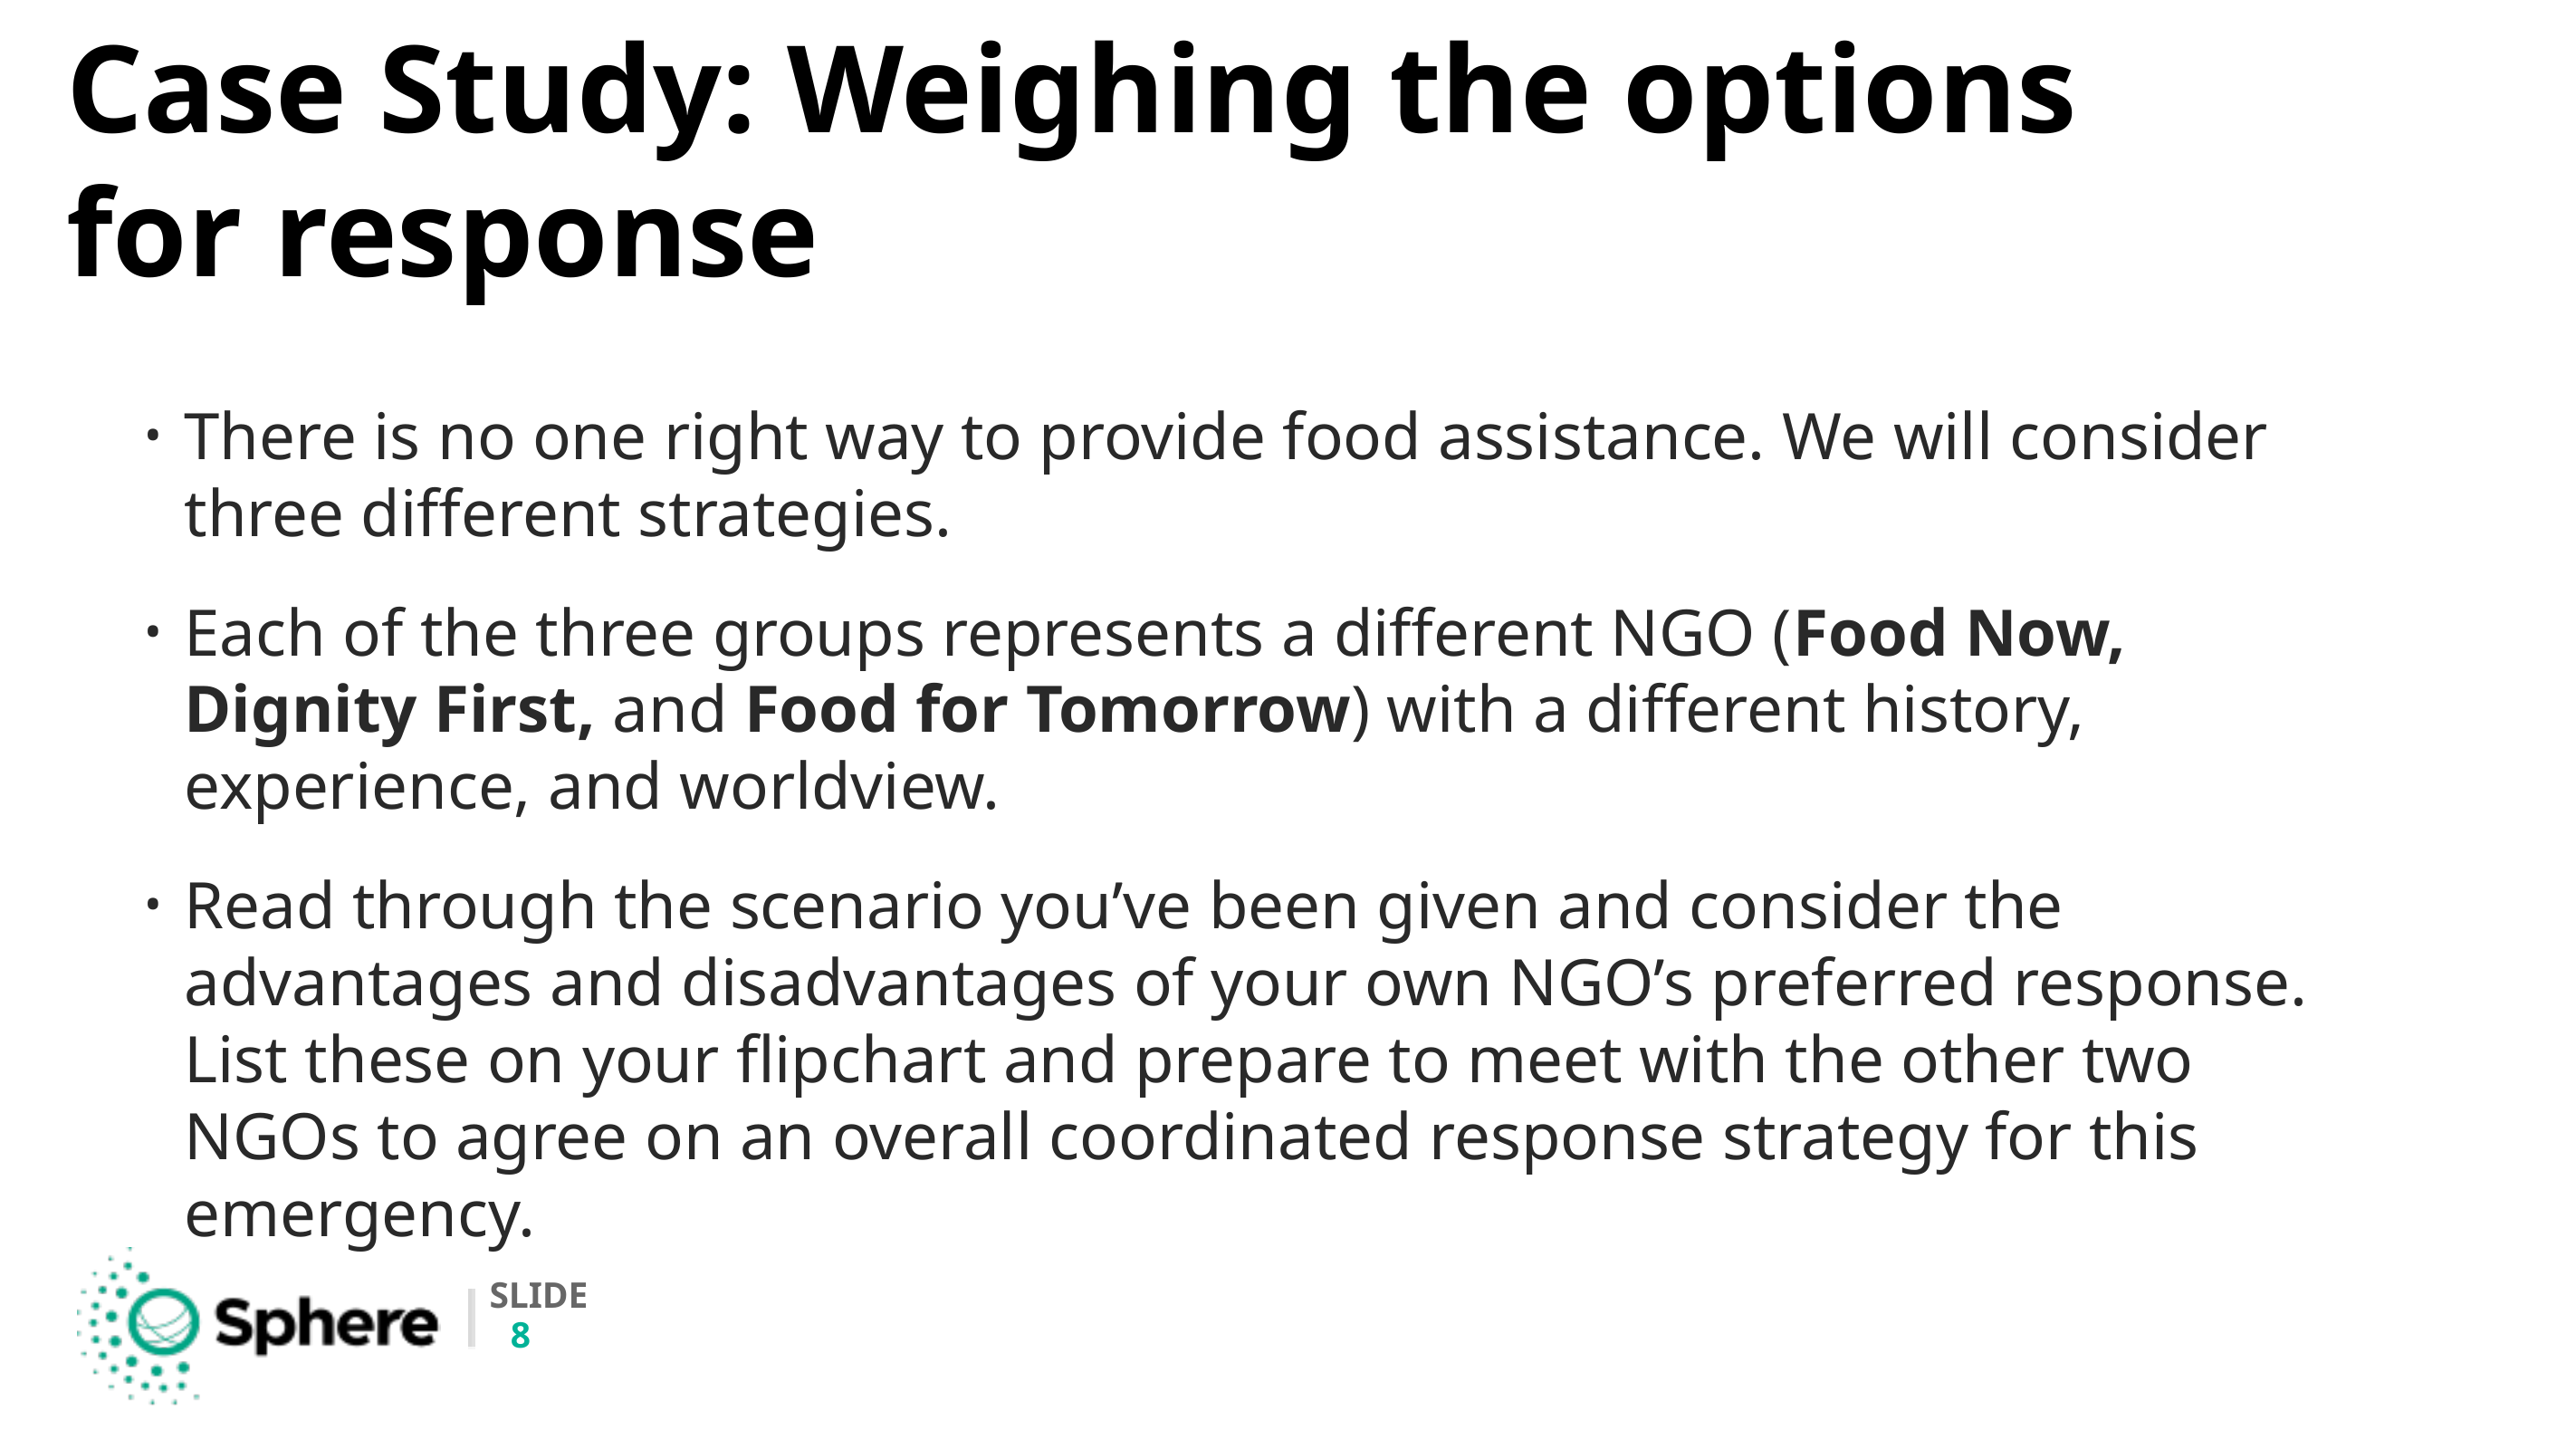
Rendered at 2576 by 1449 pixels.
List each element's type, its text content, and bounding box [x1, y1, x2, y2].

title Case Study: Weighing the options for response [59, 4, 2257, 325]
slide_number 8 [503, 1305, 562, 1449]
list There is no one right way to provide food assistance. We will consider three different strategies. Each of the three groups represents a different NGO (Food Now, Dignity First, and Food for Tomorrow) with a different history, experience, and worldview. Read through the scenario you’ve been given and consider the advantages and disadvantages of your own NGO’s preferred response. List these on your flipchart and prepare to meet with the other two NGOs to agree on an overall coordinated response strategy for this emergency. [136, 388, 2335, 1261]
picture [77, 1247, 441, 1407]
picture [468, 1289, 479, 1349]
